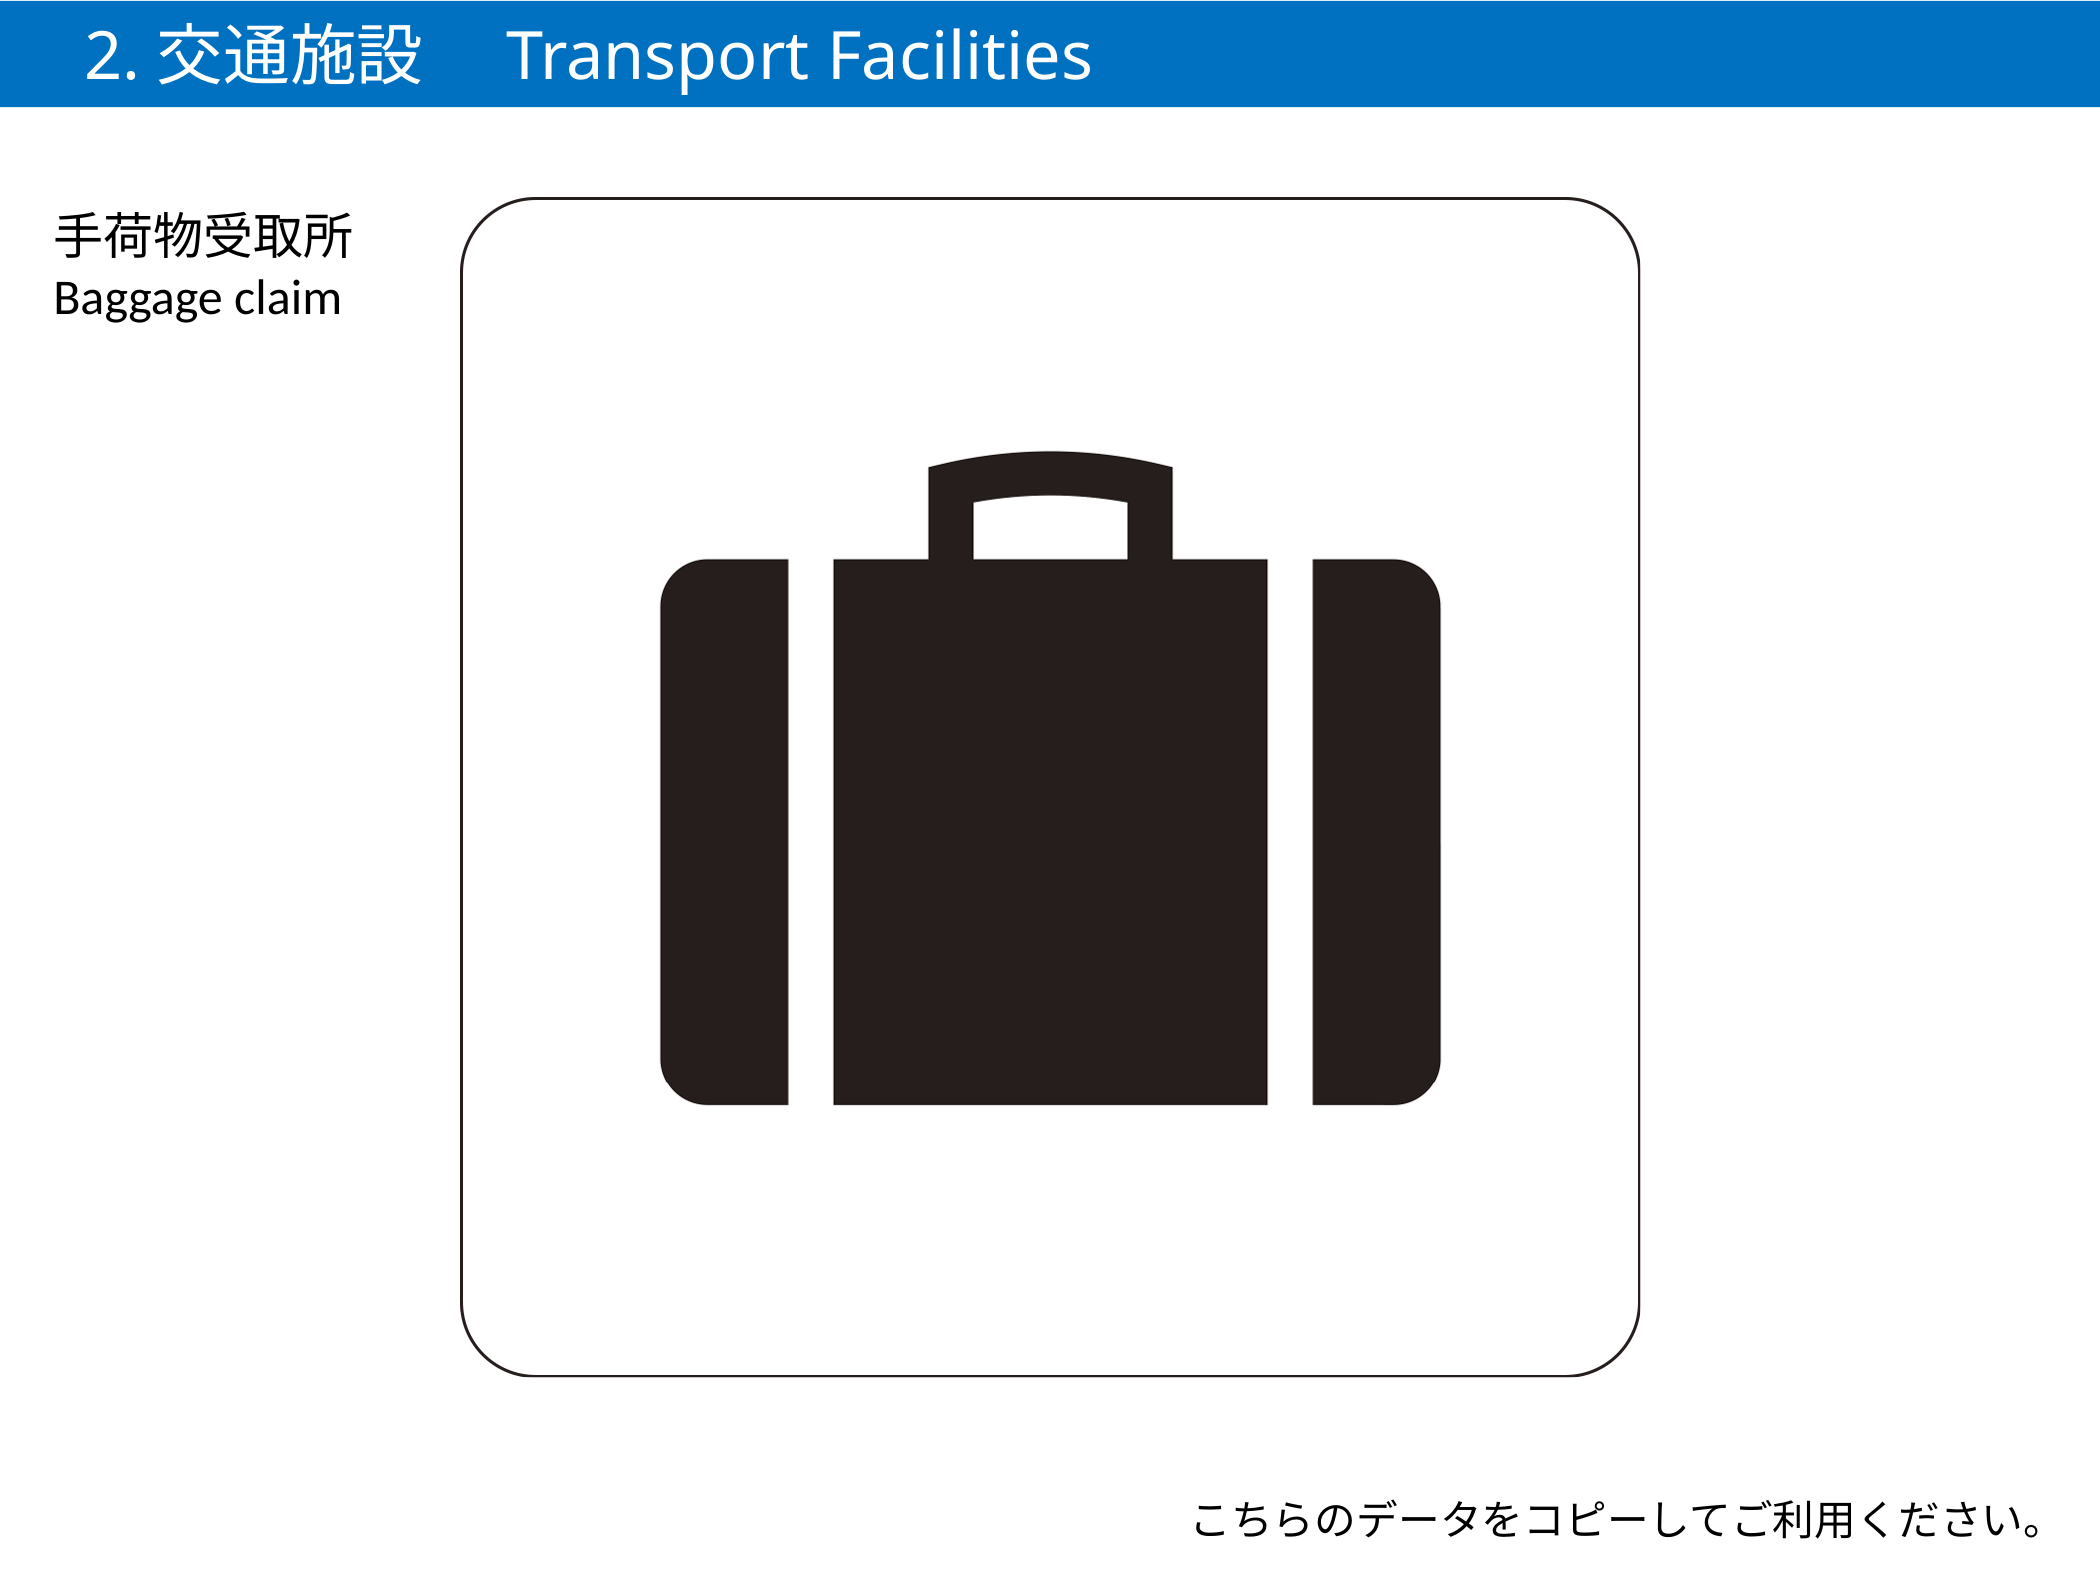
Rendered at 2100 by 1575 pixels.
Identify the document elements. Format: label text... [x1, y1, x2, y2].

text_box [0, 0, 2100, 108]
text_box 手荷物受取所 Baggage claim [38, 196, 369, 332]
picture [459, 196, 1641, 1378]
text_box こちらのデータをコピーしてご利用ください。 [1174, 1486, 2081, 1552]
text_box 2.交通施設 Transport Facilities [69, 5, 1110, 101]
